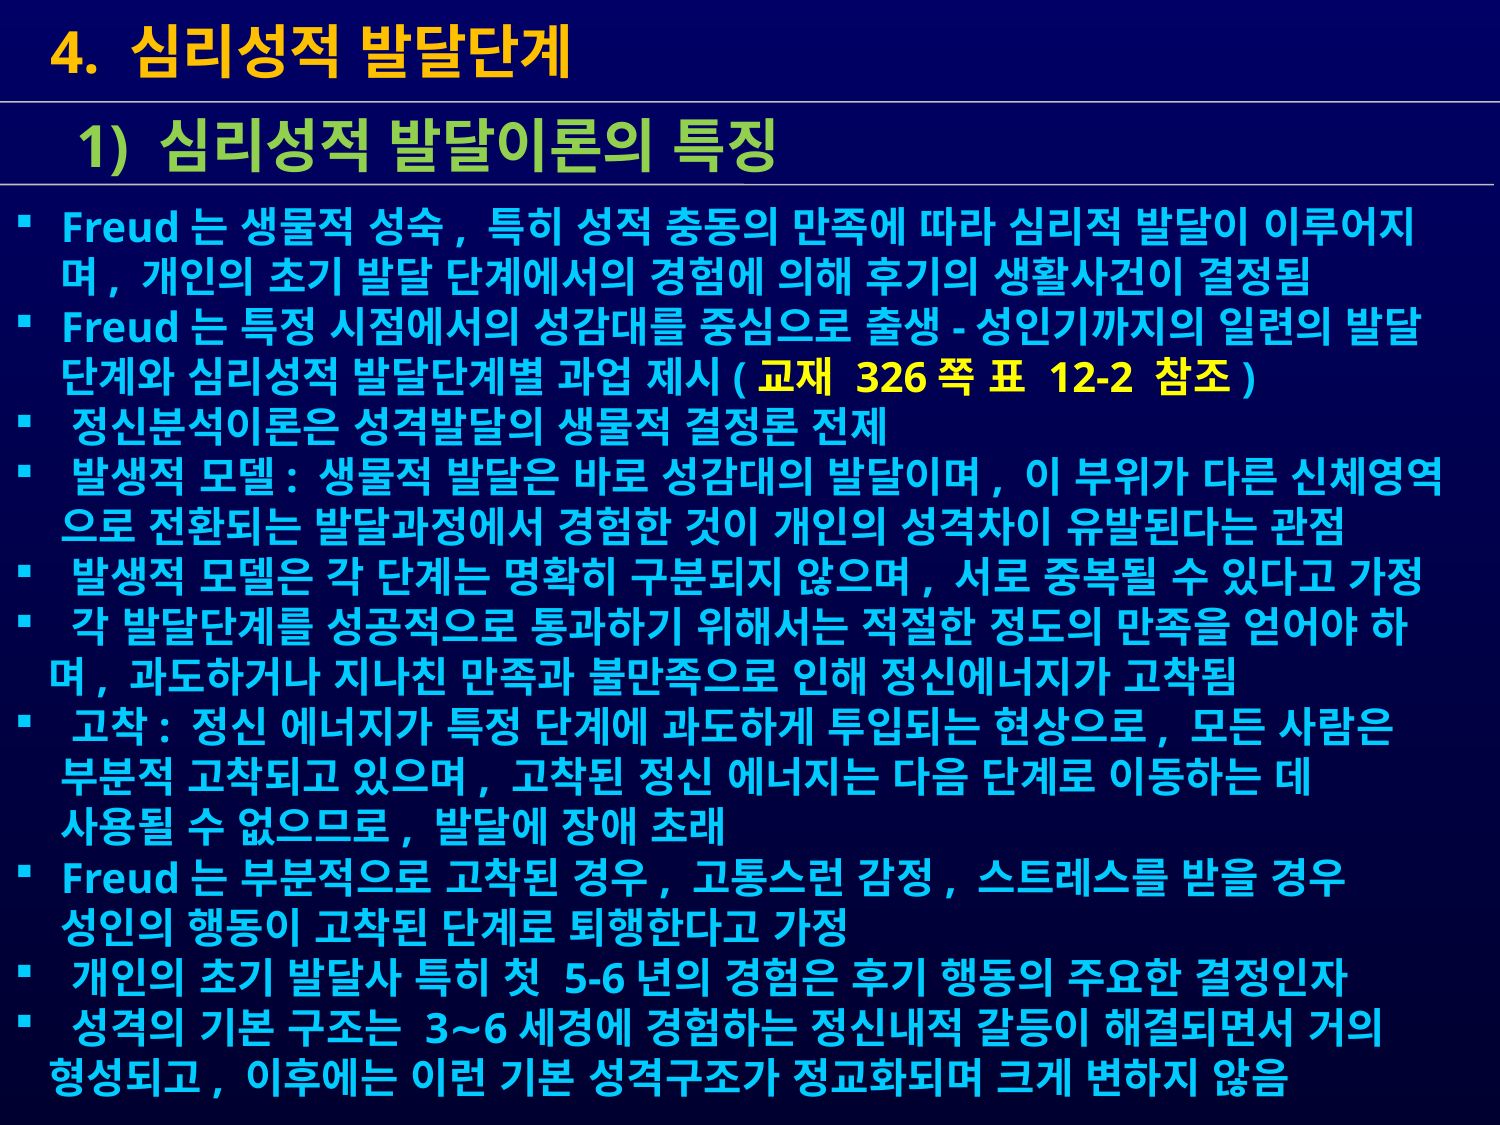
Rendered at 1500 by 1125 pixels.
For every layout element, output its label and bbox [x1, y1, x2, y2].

text_box [0, 6, 1500, 1118]
